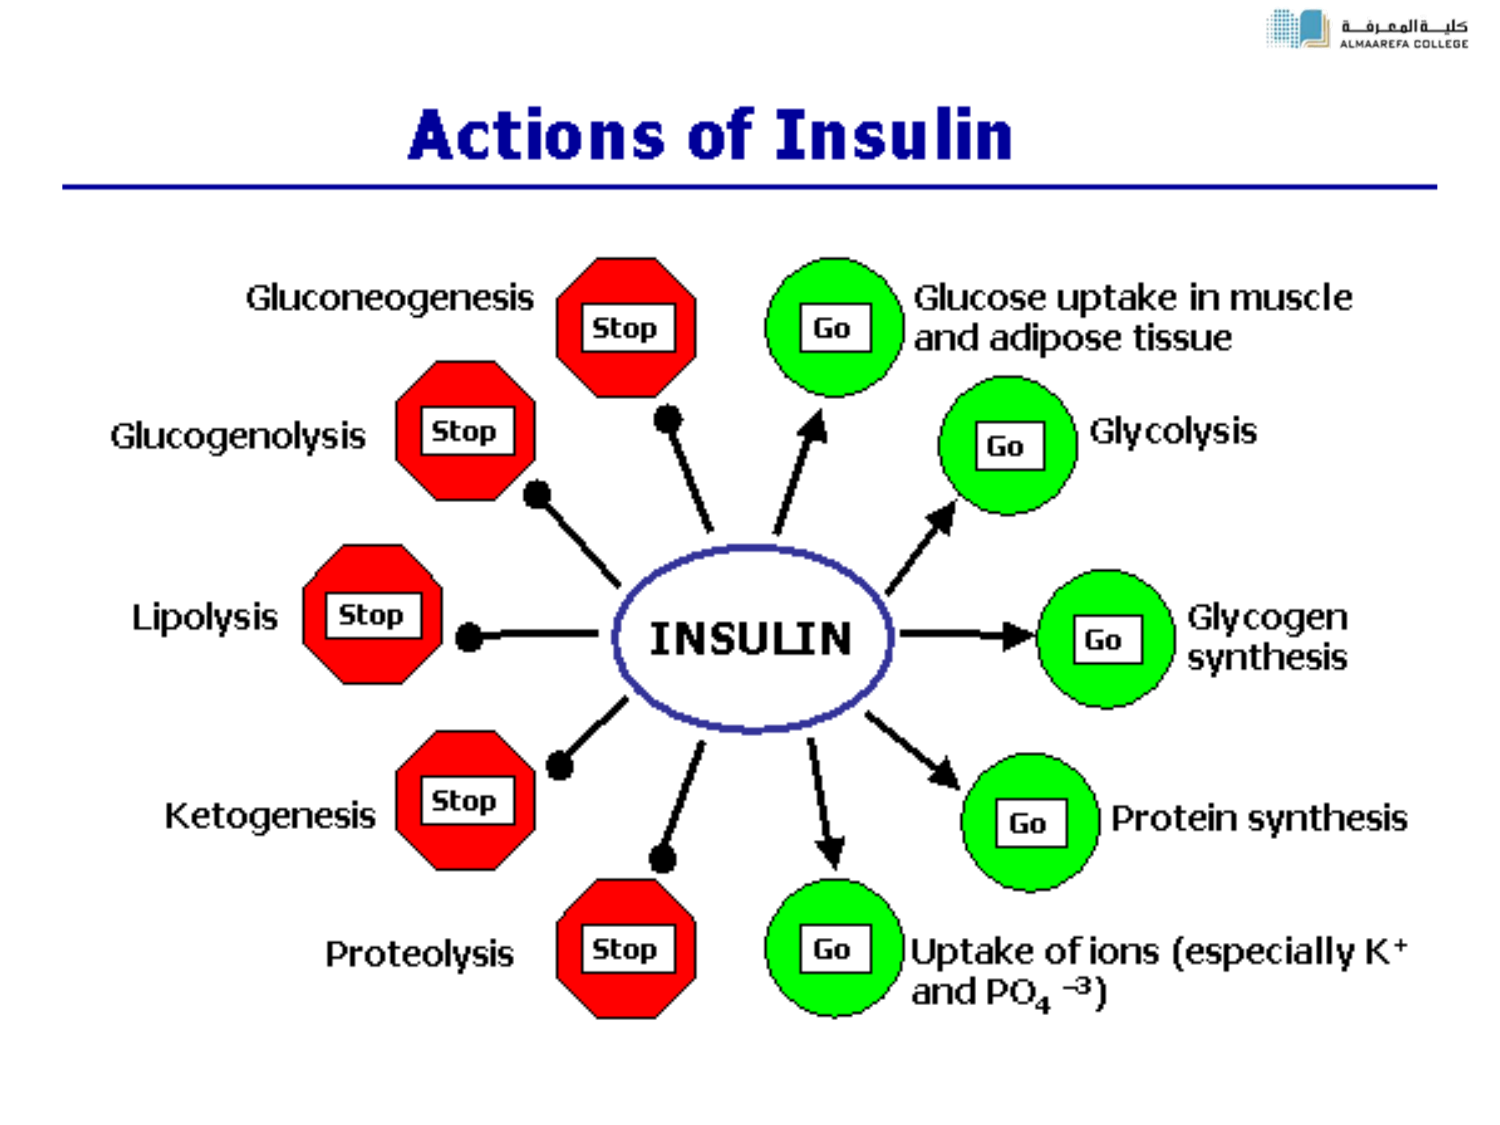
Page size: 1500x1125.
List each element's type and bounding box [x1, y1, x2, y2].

picture [62, 0, 1473, 1038]
